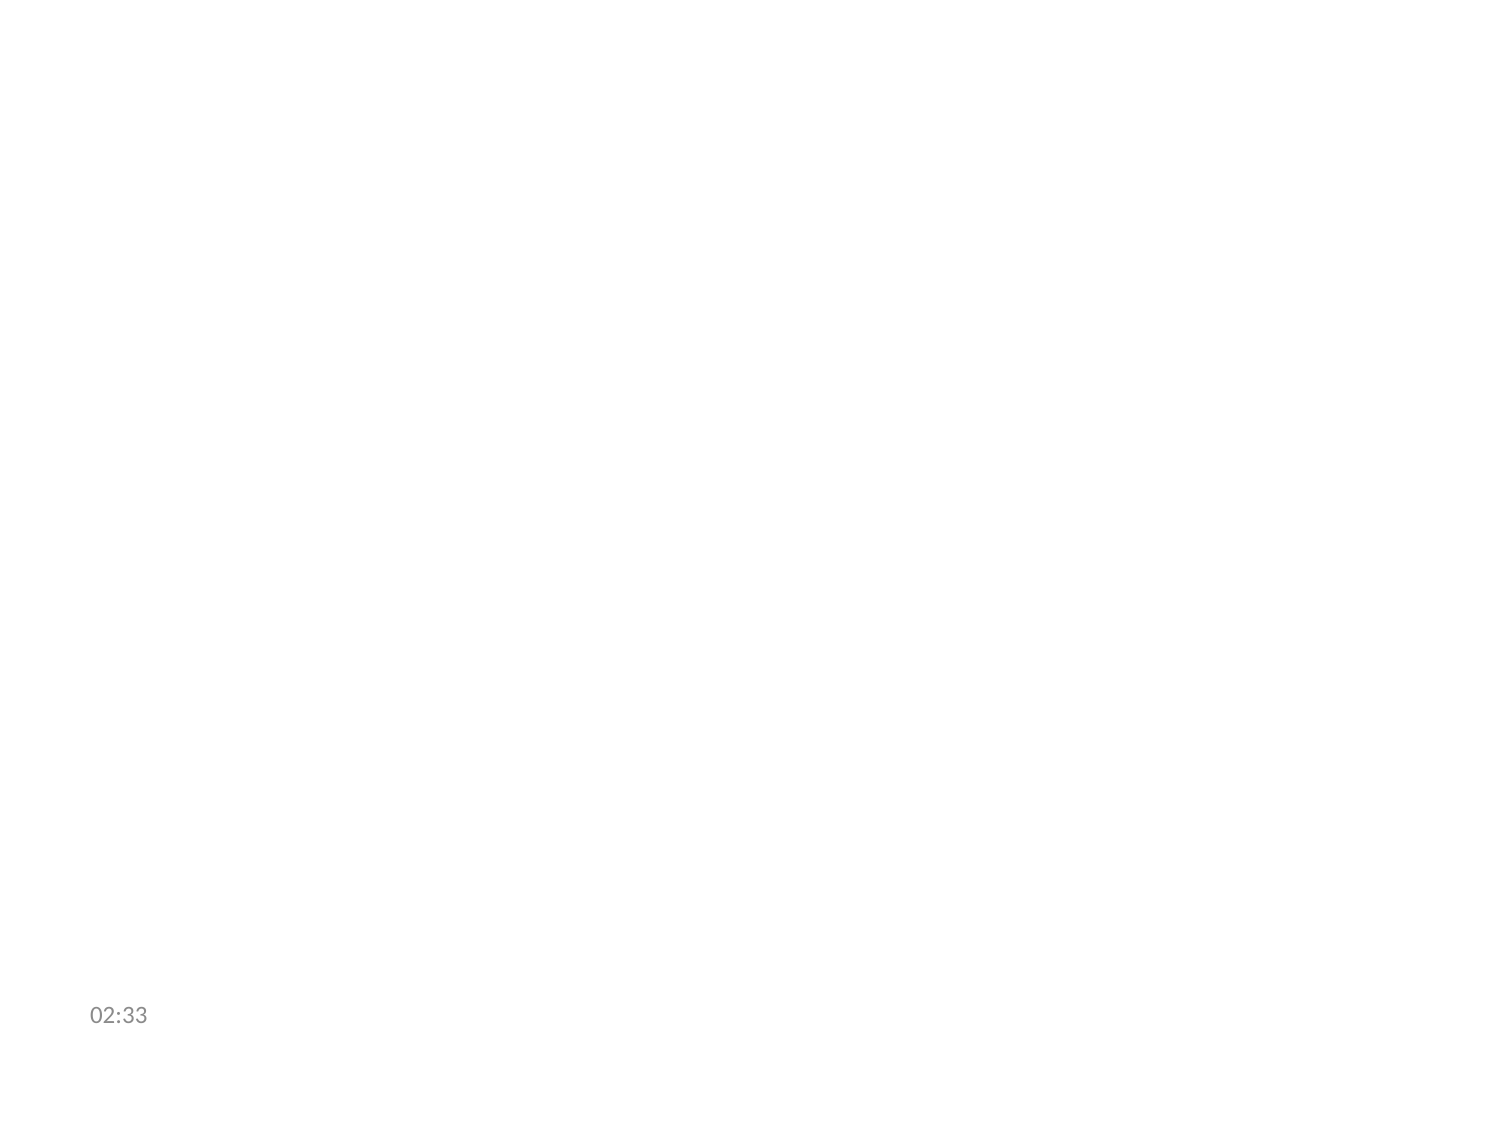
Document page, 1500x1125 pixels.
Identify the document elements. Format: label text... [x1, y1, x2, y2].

text_box 15:35 [75, 983, 425, 1044]
